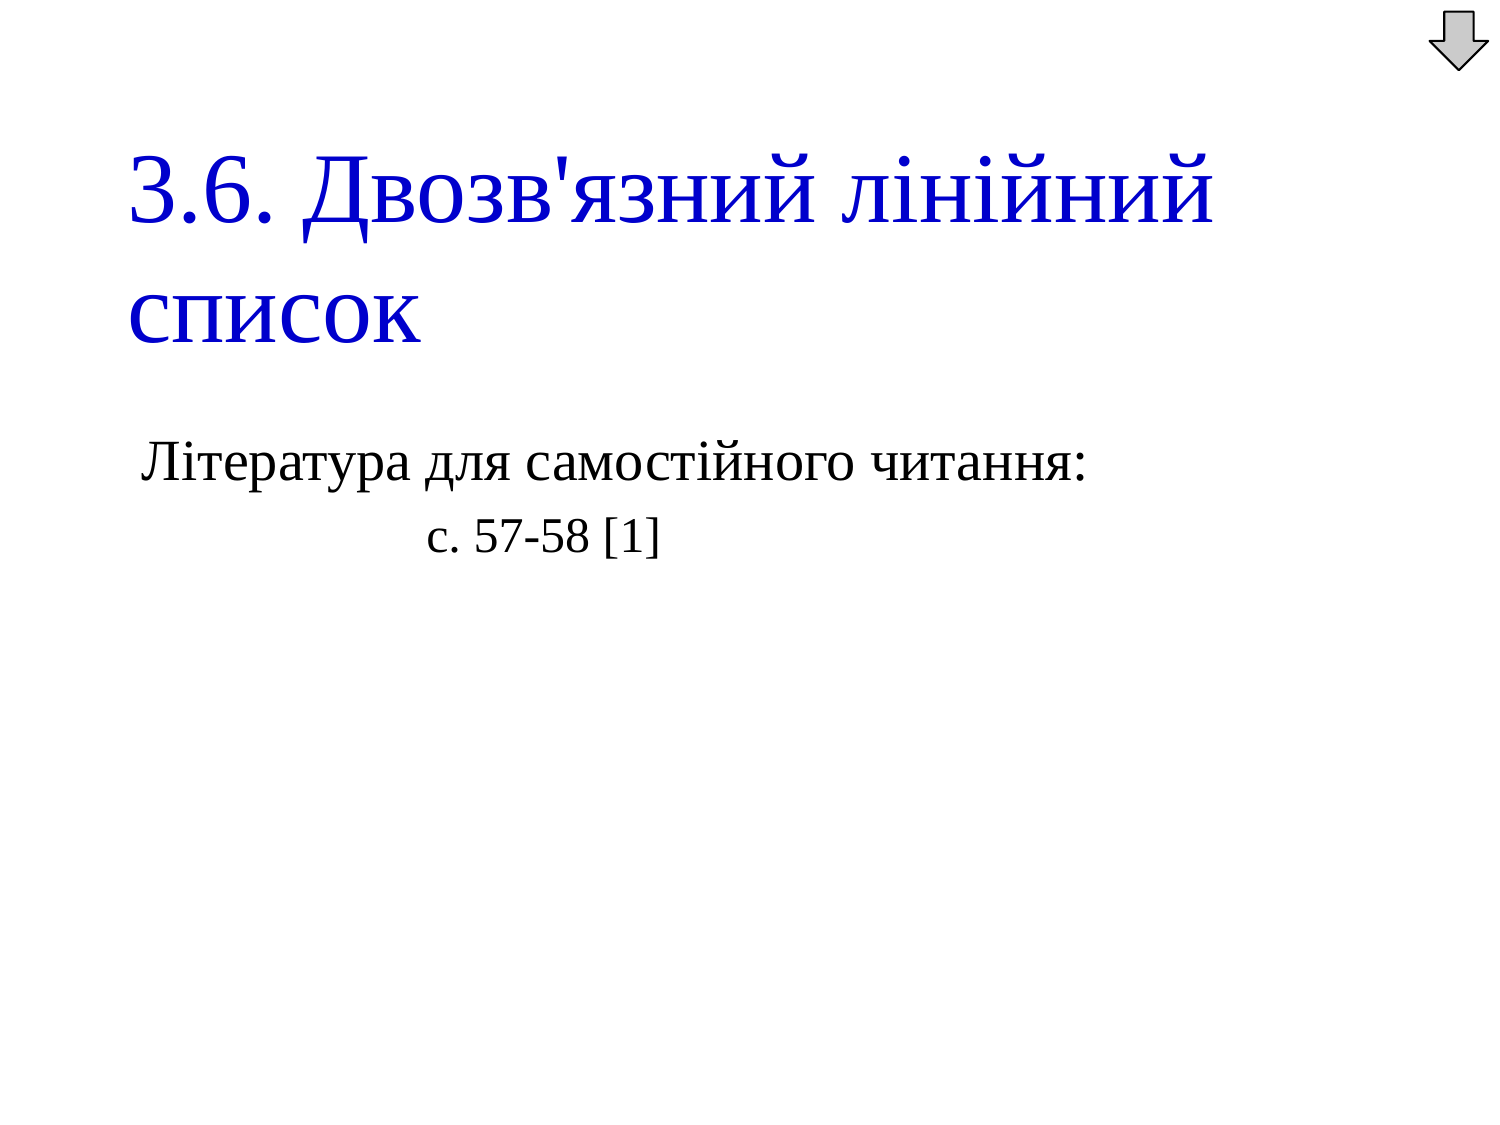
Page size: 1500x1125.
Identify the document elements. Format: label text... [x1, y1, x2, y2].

title 3.6. Двозв'язний лінійний список [111, 148, 1438, 337]
text_box [1429, 11, 1489, 71]
list Література для самостійного читання: с. 57-58 [1] [111, 422, 1387, 600]
